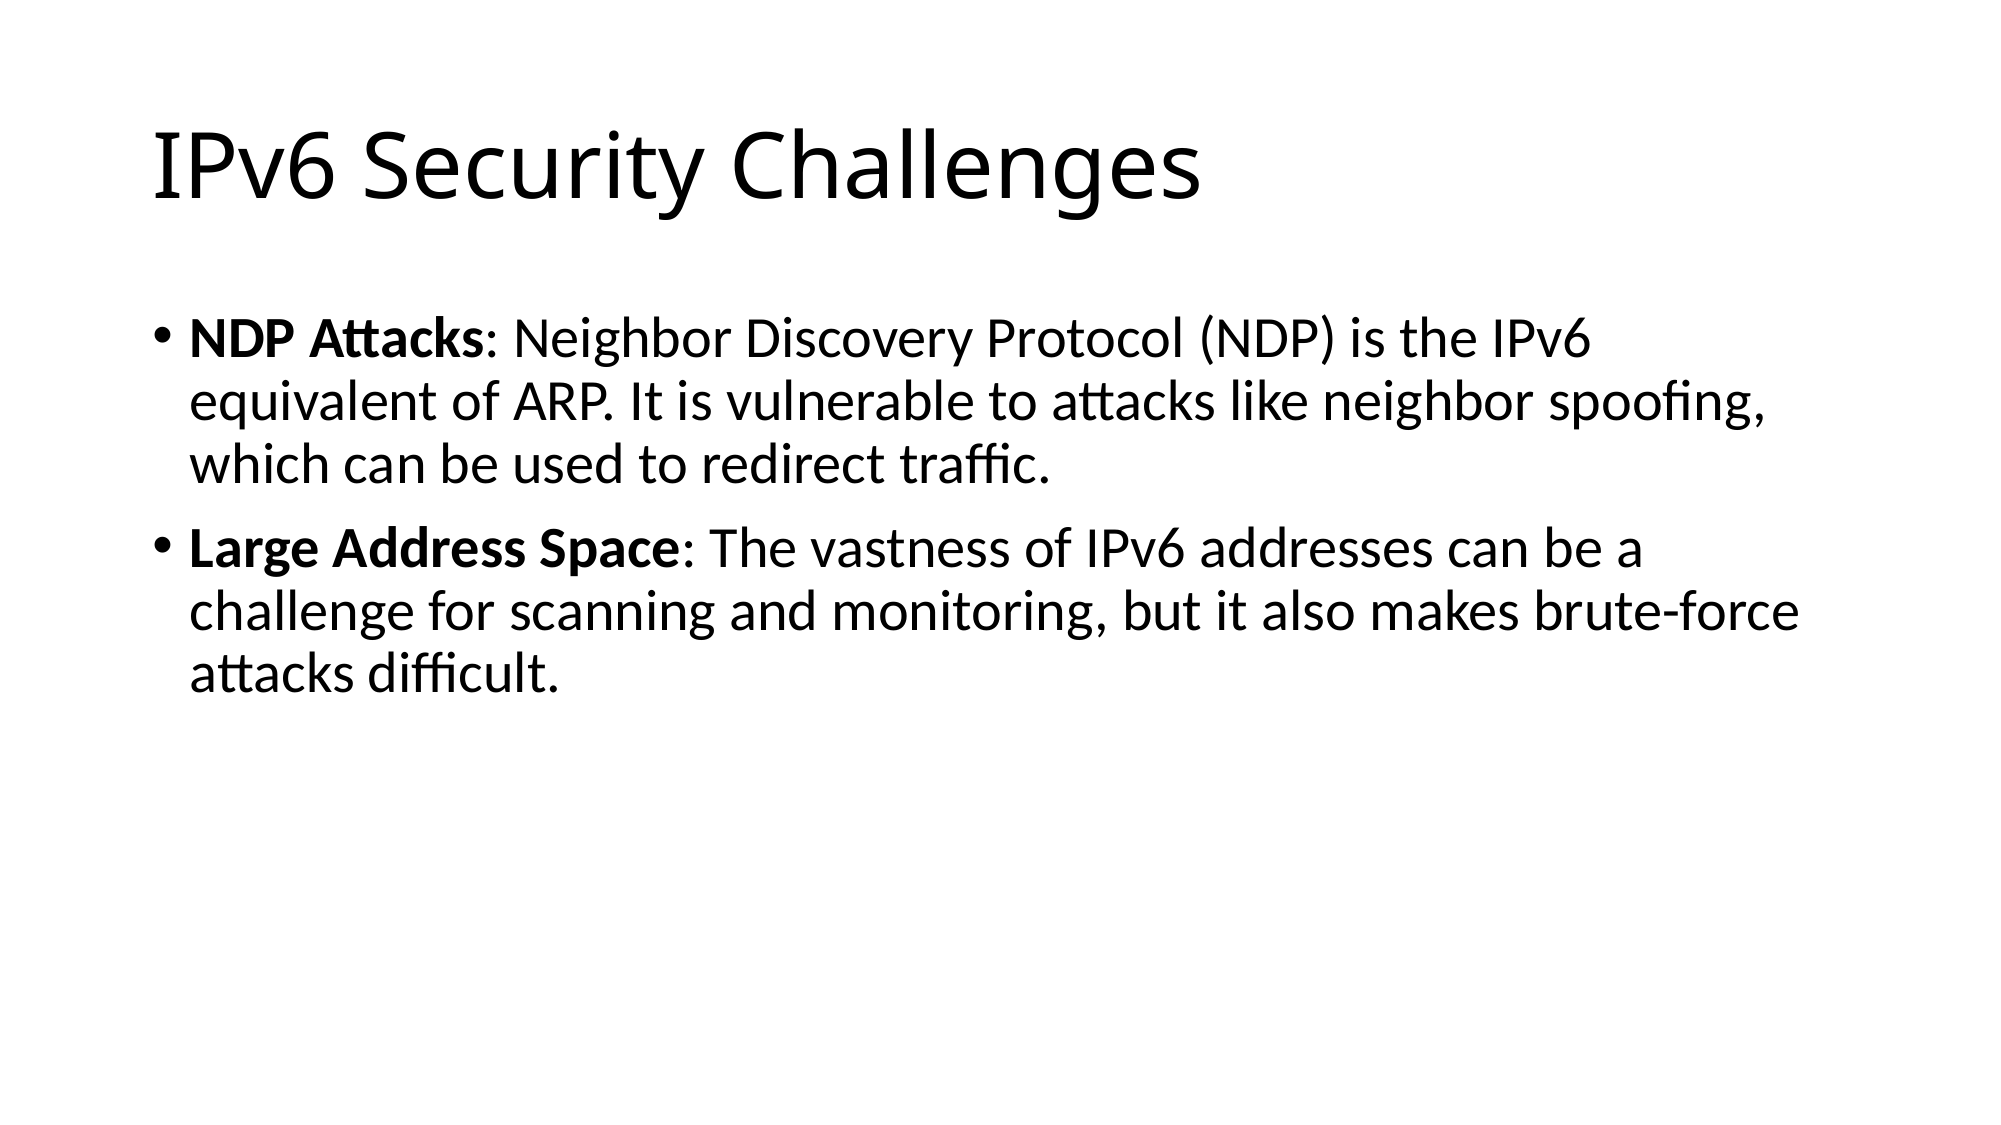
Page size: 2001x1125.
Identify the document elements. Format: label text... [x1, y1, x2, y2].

title IPv6 Security Challenges [137, 59, 1863, 278]
list NDP Attacks: Neighbor Discovery Protocol (NDP) is the IPv6 equivalent of ARP. It is vulnerable to attacks like neighbor spoofing, which can be used to redirect traffic. Large Address Space: The vastness of IPv6 addresses can be a challenge for scanning and monitoring, but it also makes brute-force attacks difficult. [137, 299, 1863, 1014]
